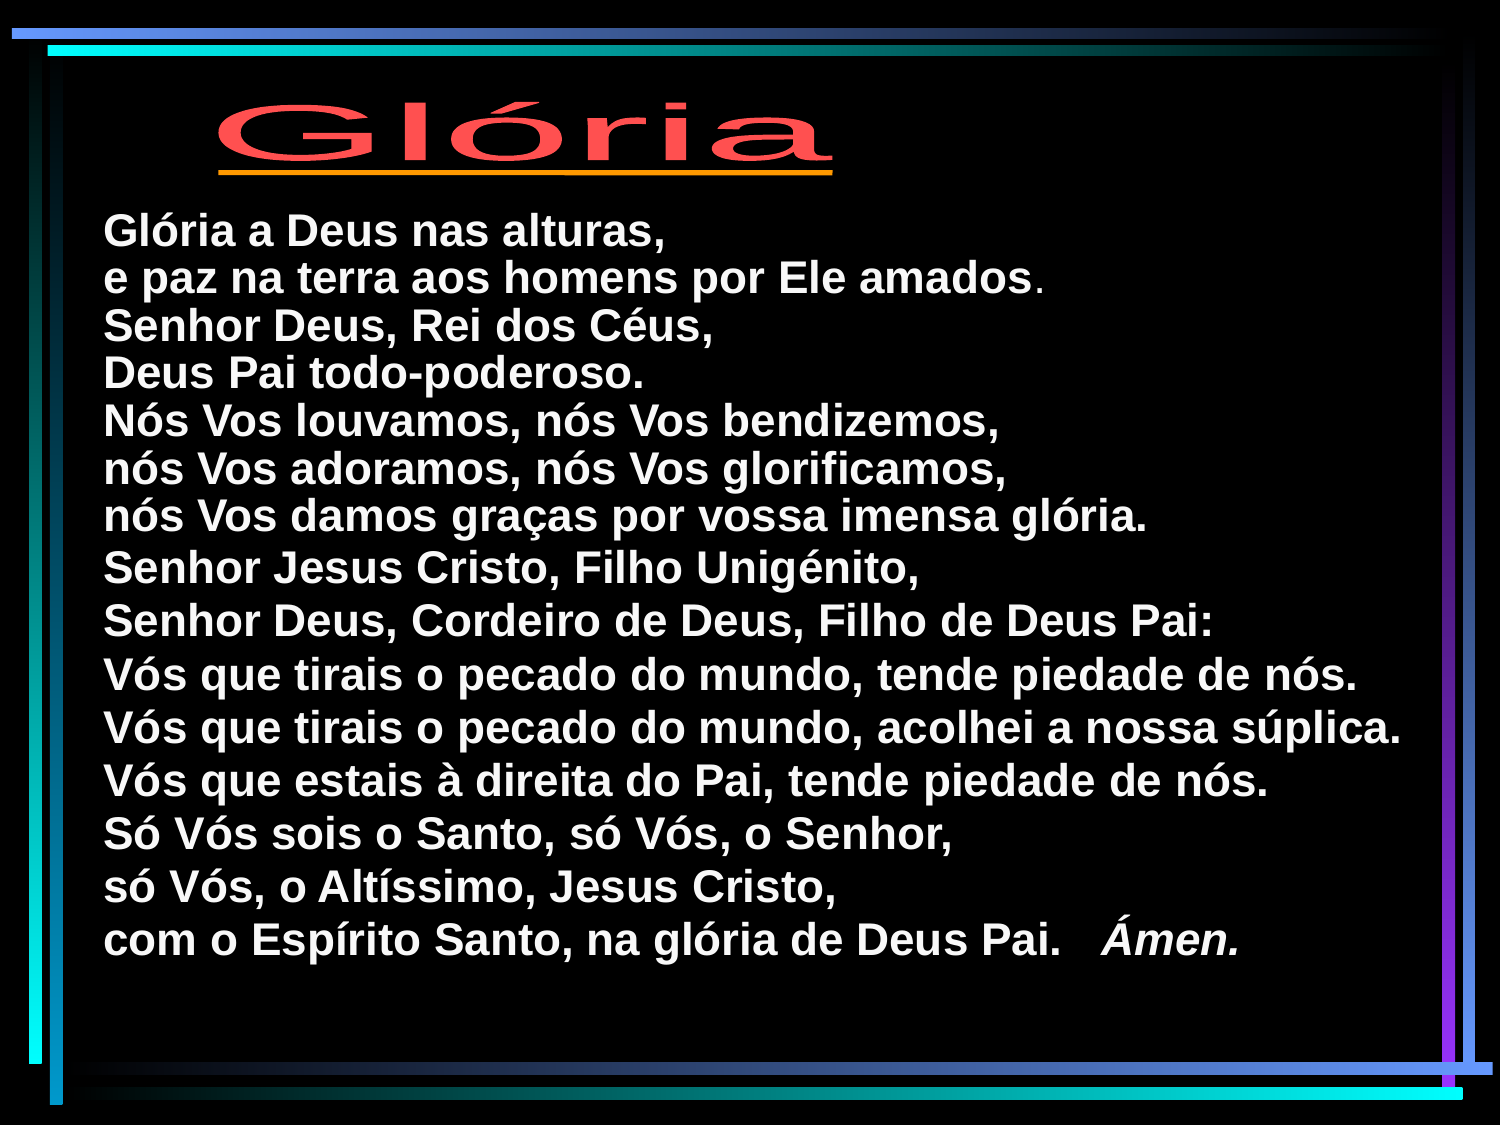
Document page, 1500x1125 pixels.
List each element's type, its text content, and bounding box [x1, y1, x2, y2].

list Glória a Deus nas alturas, e paz na terra aos homens por Ele amados. Senhor Deus, Rei dos Céus, Deus Pai todo-poderoso. Nós Vos louvamos, nós Vos bendizemos, nós Vos adoramos, nós Vos glorificamos, nós Vos damos graças por vossa imensa glória. Senhor Jesus Cristo, Filho Unigénito, Senhor Deus, Cordeiro de Deus, Filho de Deus Pai: Vós que tirais o pecado do mundo, tende piedade de nós. Vós que tirais o pecado do mundo, acolhei a nossa súplica. Vós que estais à direita do Pai, tende piedade de nós. Só Vós sois o Santo, só Vós, o Senhor, só Vós, o Altíssimo, Jesus Cristo, com o Espírito Santo, na glória de Deus Pai. Ámen. [88, 208, 1448, 1012]
